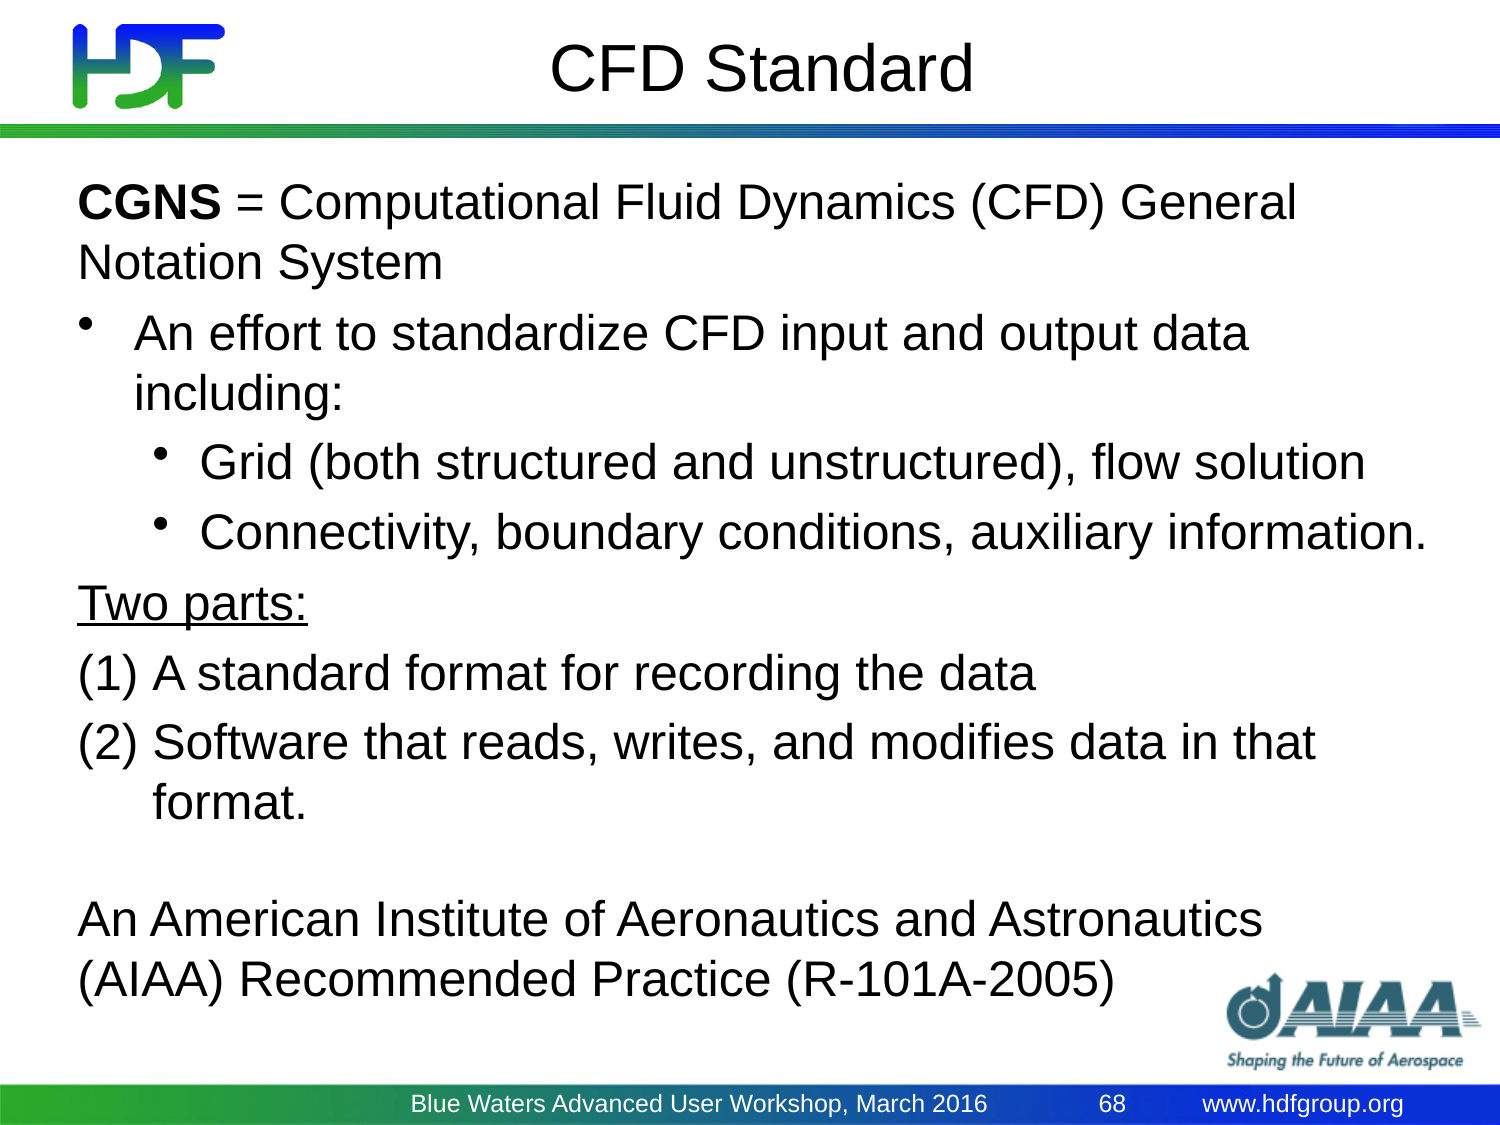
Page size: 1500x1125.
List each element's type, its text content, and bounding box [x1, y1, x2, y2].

title CFD Standard [187, 24, 1338, 113]
footer Blue Waters Advanced User Workshop, March 2016 [374, 1087, 1026, 1125]
picture [0, 0, 1500, 1125]
list CGNS = Computational Fluid Dynamics (CFD) General Notation System An effort to standardize CFD input and output data including: Grid (both structured and unstructured), flow solution Connectivity, boundary conditions, auxiliary information. Two parts: A standard format for recording the data Software that reads, writes, and modifies data in that format. An American Institute of Aeronautics and Astronautics (AIAA) Recommended Practice (R-101A-2005) [62, 162, 1450, 1063]
slide_number 68 [1049, 1087, 1176, 1125]
